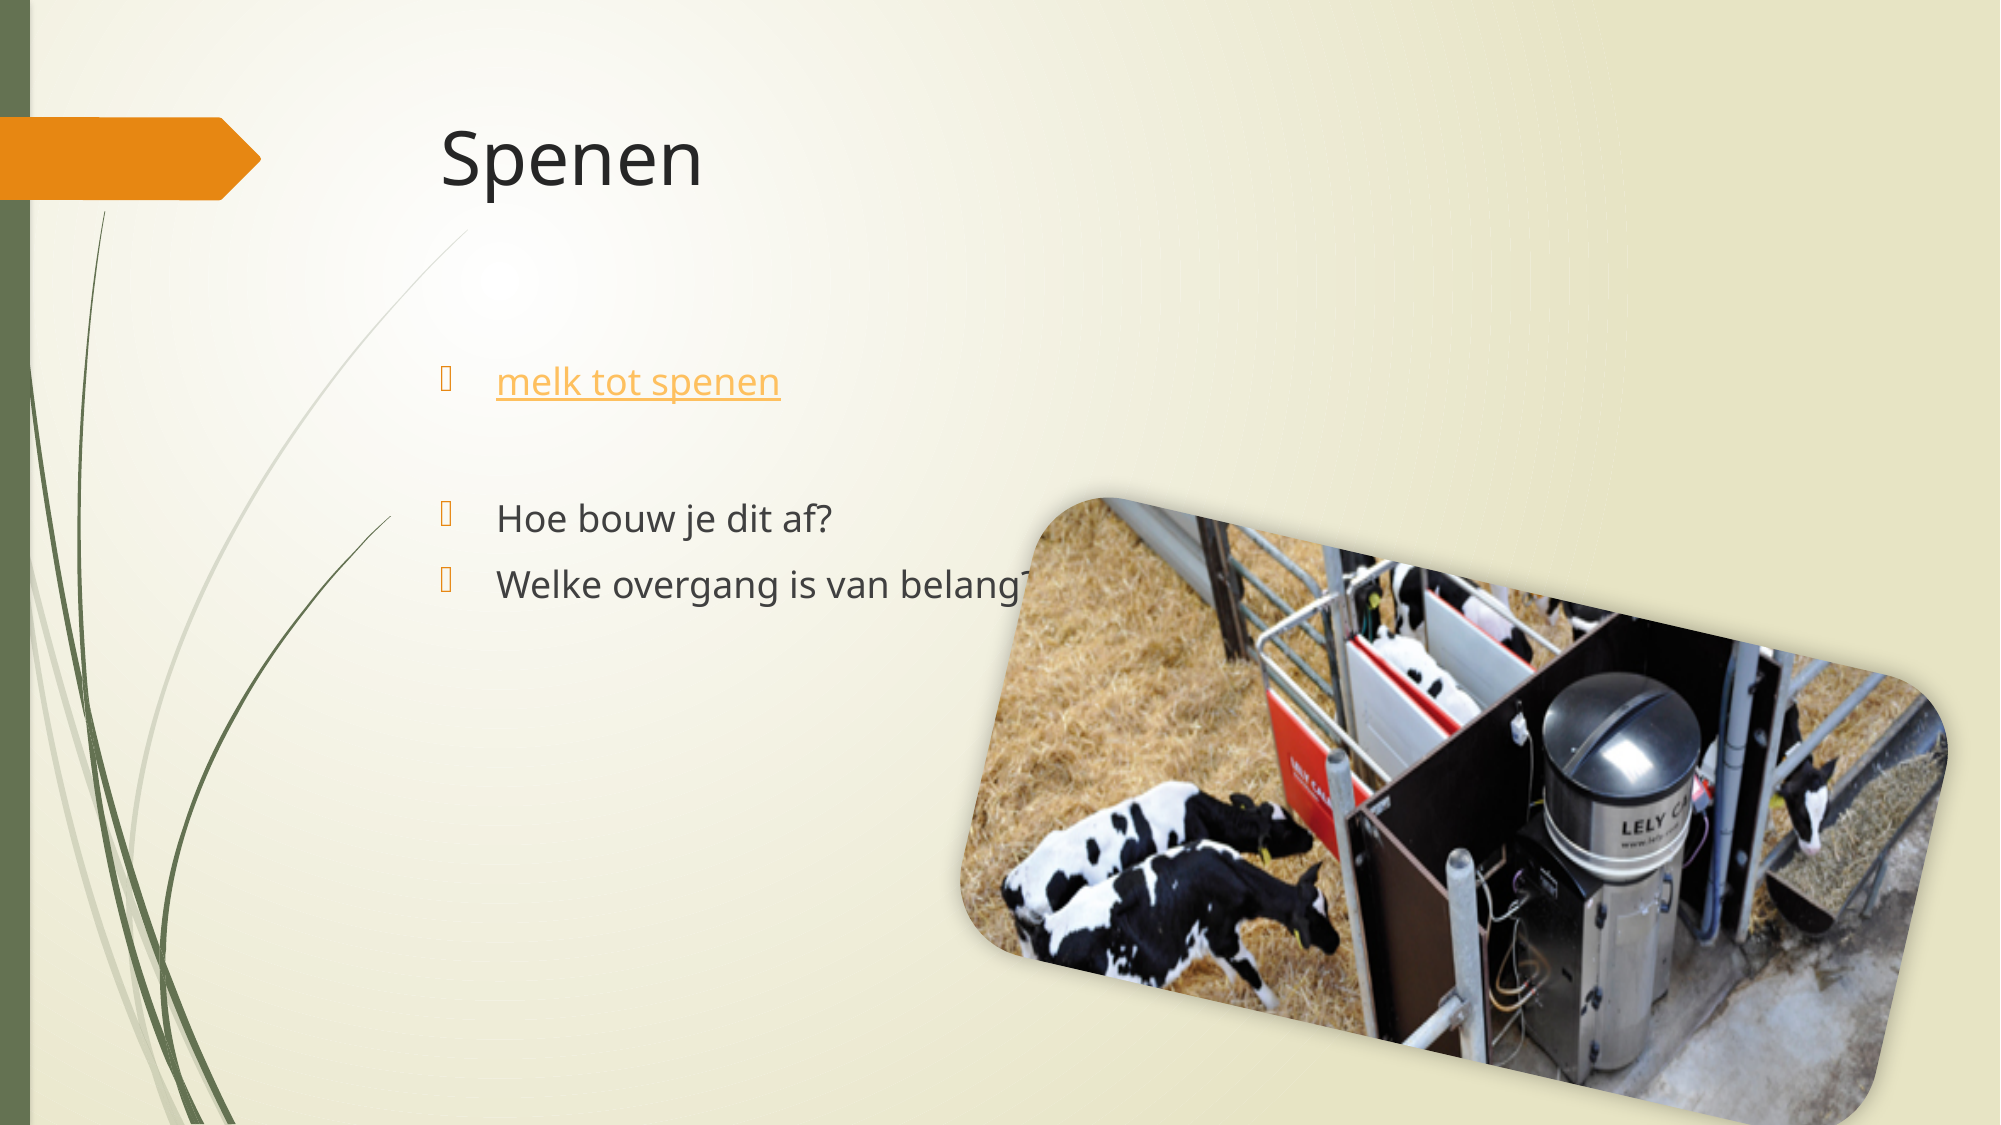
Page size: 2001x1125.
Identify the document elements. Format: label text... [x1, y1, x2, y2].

picture [960, 497, 1948, 1125]
title Spenen [425, 102, 1888, 313]
list melk tot spenen Hoe bouw je dit af? Welke overgang is van belang? [424, 350, 1888, 970]
